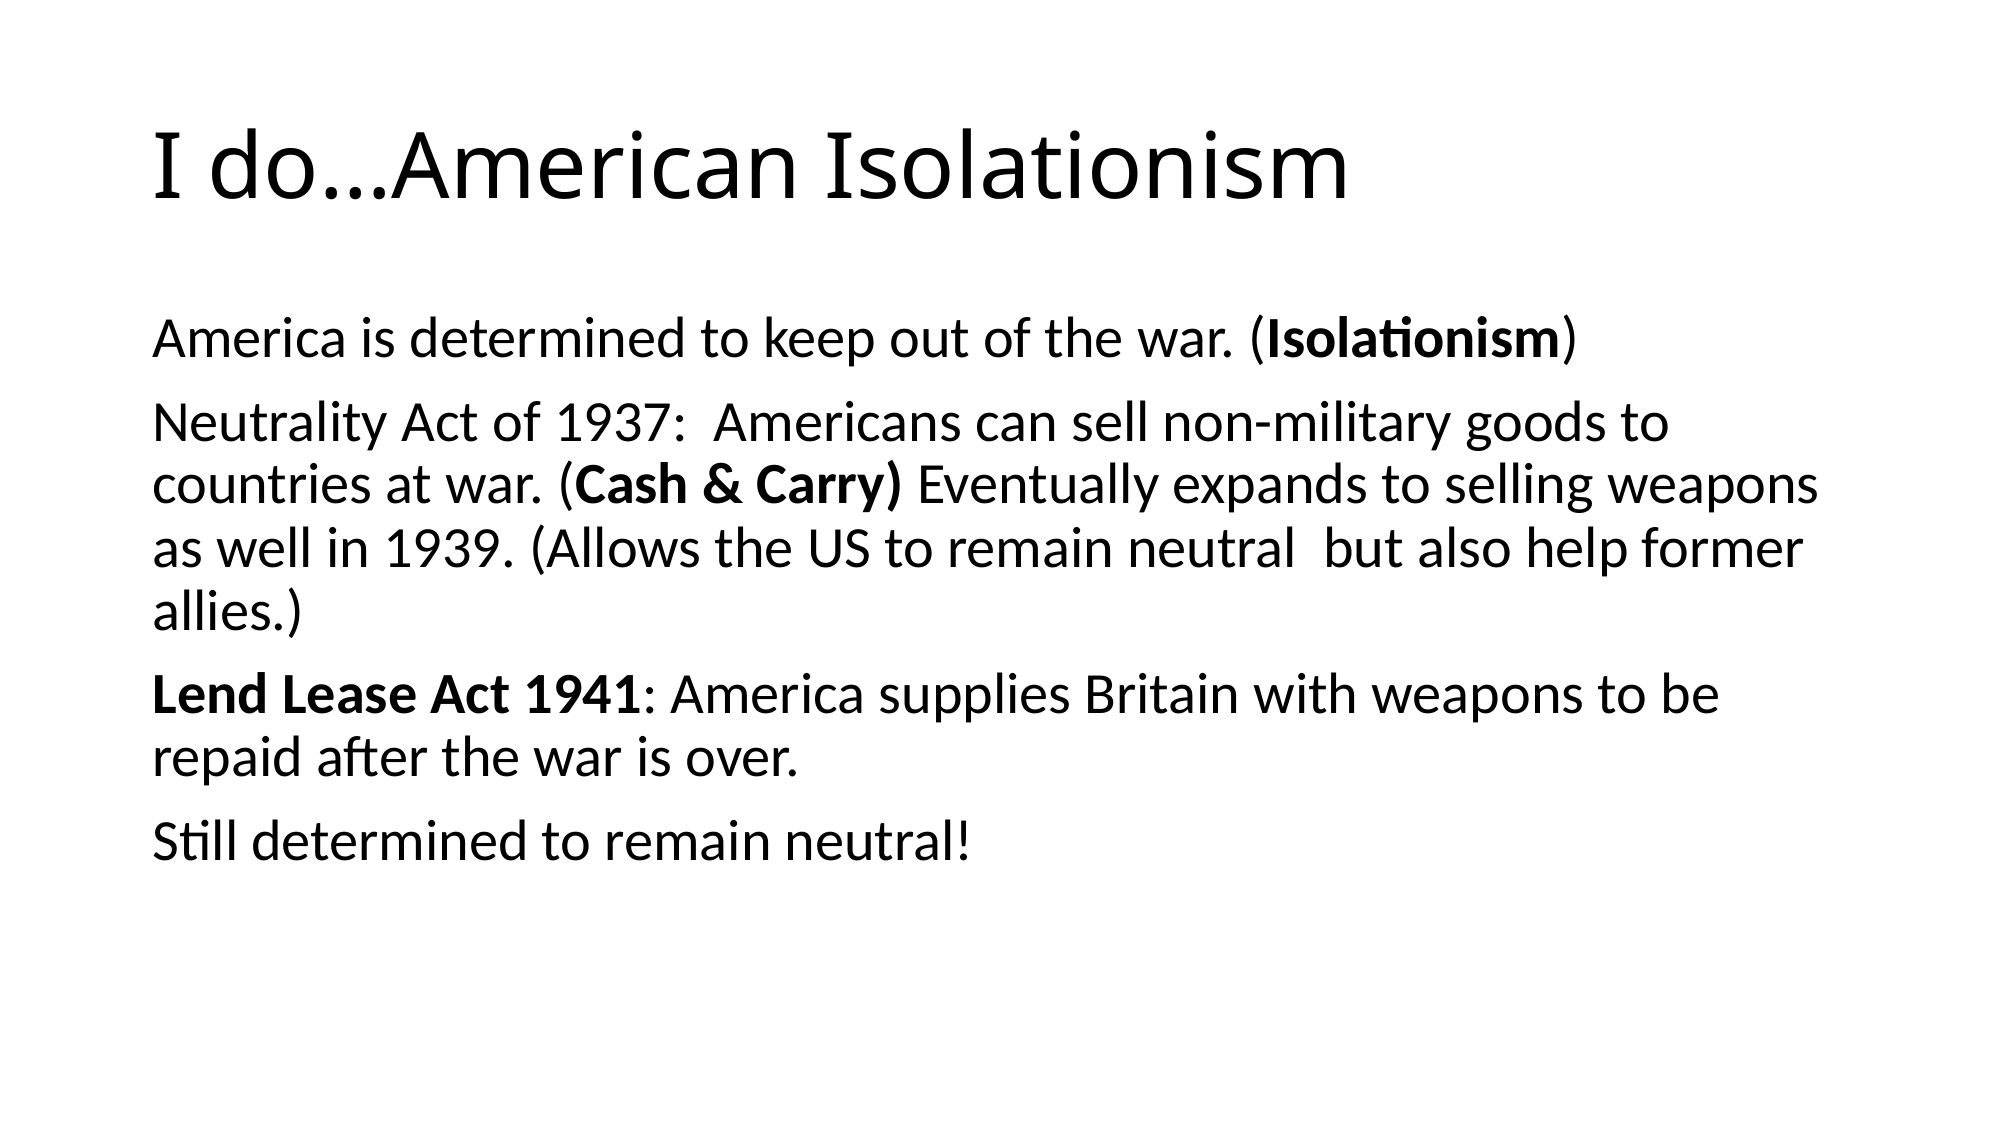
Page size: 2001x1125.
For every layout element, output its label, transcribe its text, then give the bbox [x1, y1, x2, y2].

title I do…American Isolationism [137, 59, 1863, 278]
list America is determined to keep out of the war. (Isolationism) Neutrality Act of 1937: Americans can sell non-military goods to countries at war. (Cash & Carry) Eventually expands to selling weapons as well in 1939. (Allows the US to remain neutral but also help former allies.) Lend Lease Act 1941: America supplies Britain with weapons to be repaid after the war is over. Still determined to remain neutral! [137, 299, 1863, 1014]
